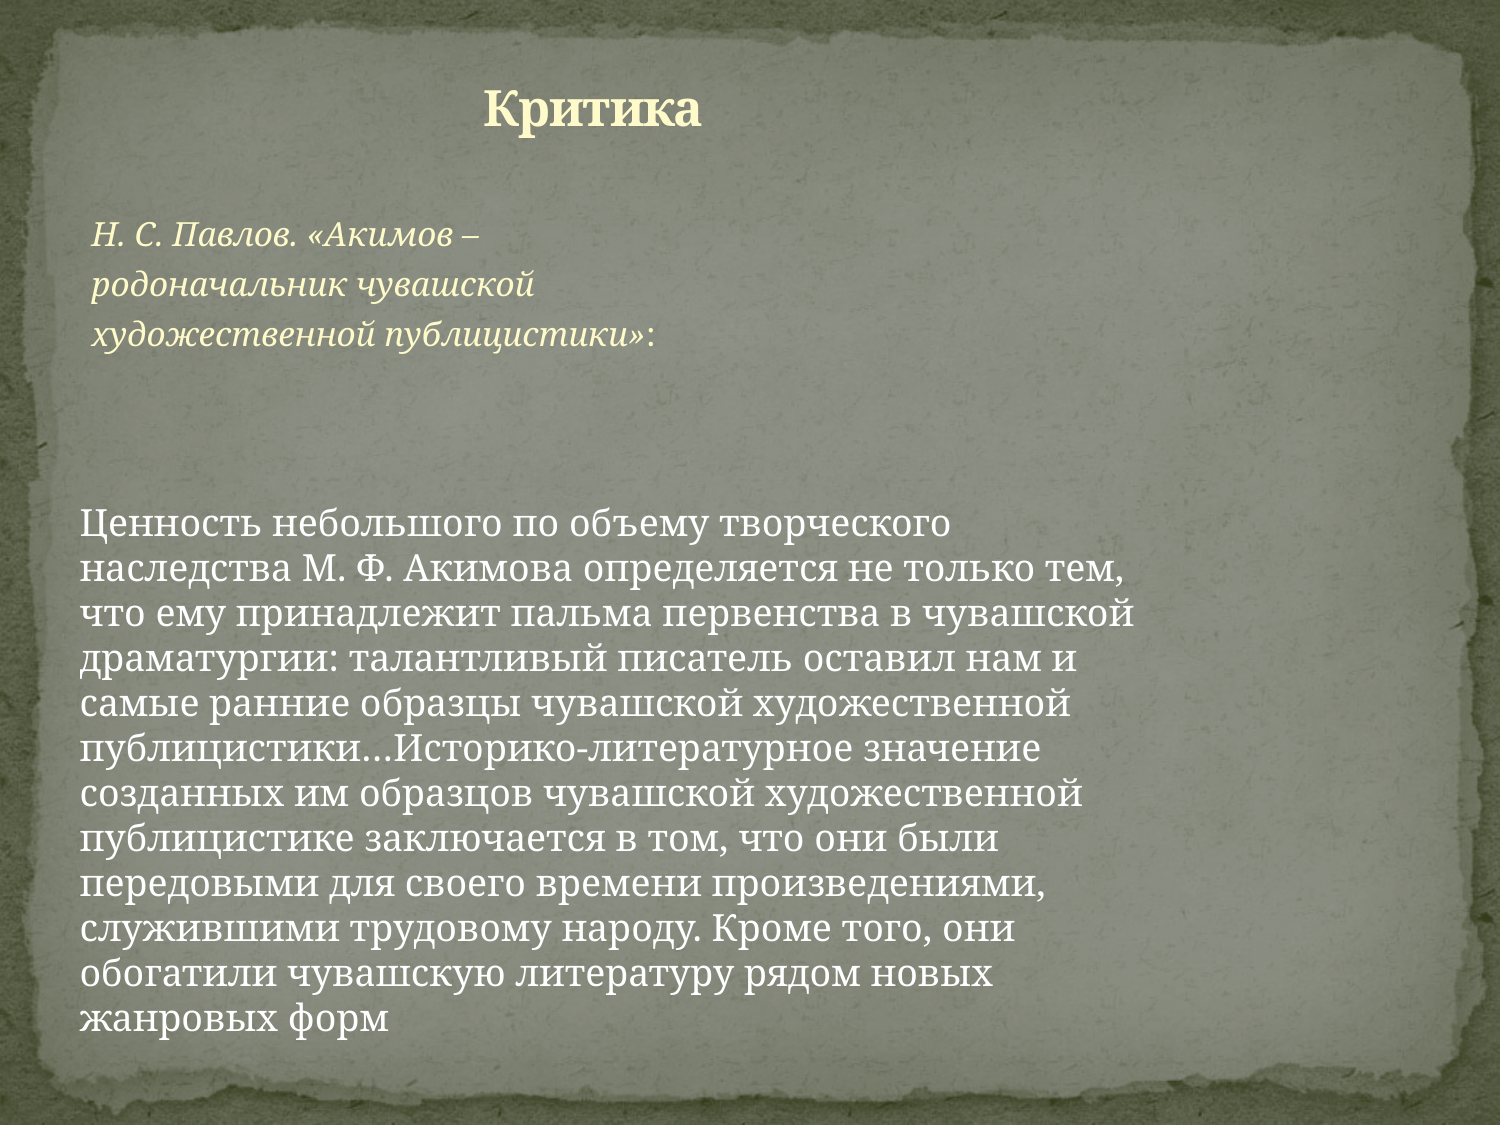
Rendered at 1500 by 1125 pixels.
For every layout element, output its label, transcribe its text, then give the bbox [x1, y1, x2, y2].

title Критика [431, 42, 756, 144]
text_box Ценность небольшого по объему творческого наследства М. Ф. Акимова определяется не только тем, что ему принадлежит пальма первенства в чувашской драматургии: талантливый писатель оставил нам и самые ранние образцы чувашской художественной публицистики…Историко-литературное значение созданных им образцов чувашской художественной публицистике заключается в том, что они были передовыми для своего времени произведениями, служившими трудовому народу. Кроме того, они обогатили чувашскую литературу рядом новых жанровых форм [64, 491, 1187, 1047]
list Н. С. Павлов. «Акимов – родоначальник чувашской художественной публицистики»: [76, 196, 703, 491]
